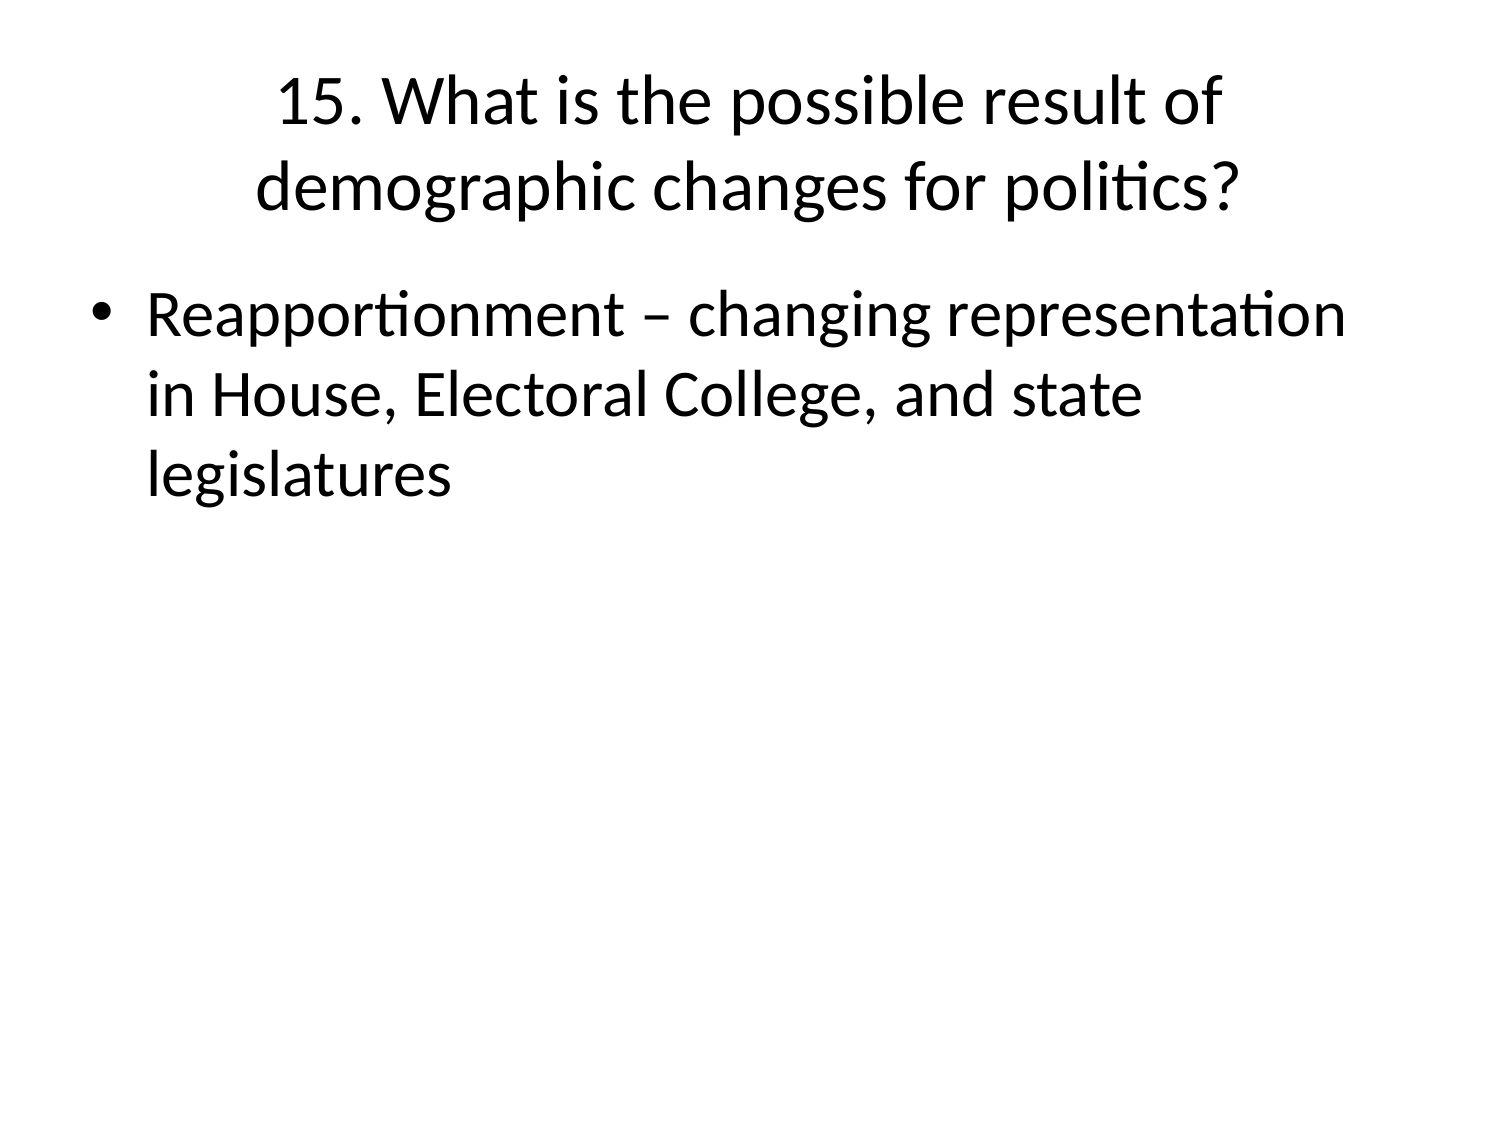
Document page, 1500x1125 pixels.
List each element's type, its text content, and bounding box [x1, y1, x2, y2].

list Reapportionment – changing representation in House, Electoral College, and state legislatures [75, 262, 1425, 1005]
title 15. What is the possible result of demographic changes for politics? [75, 45, 1425, 233]
